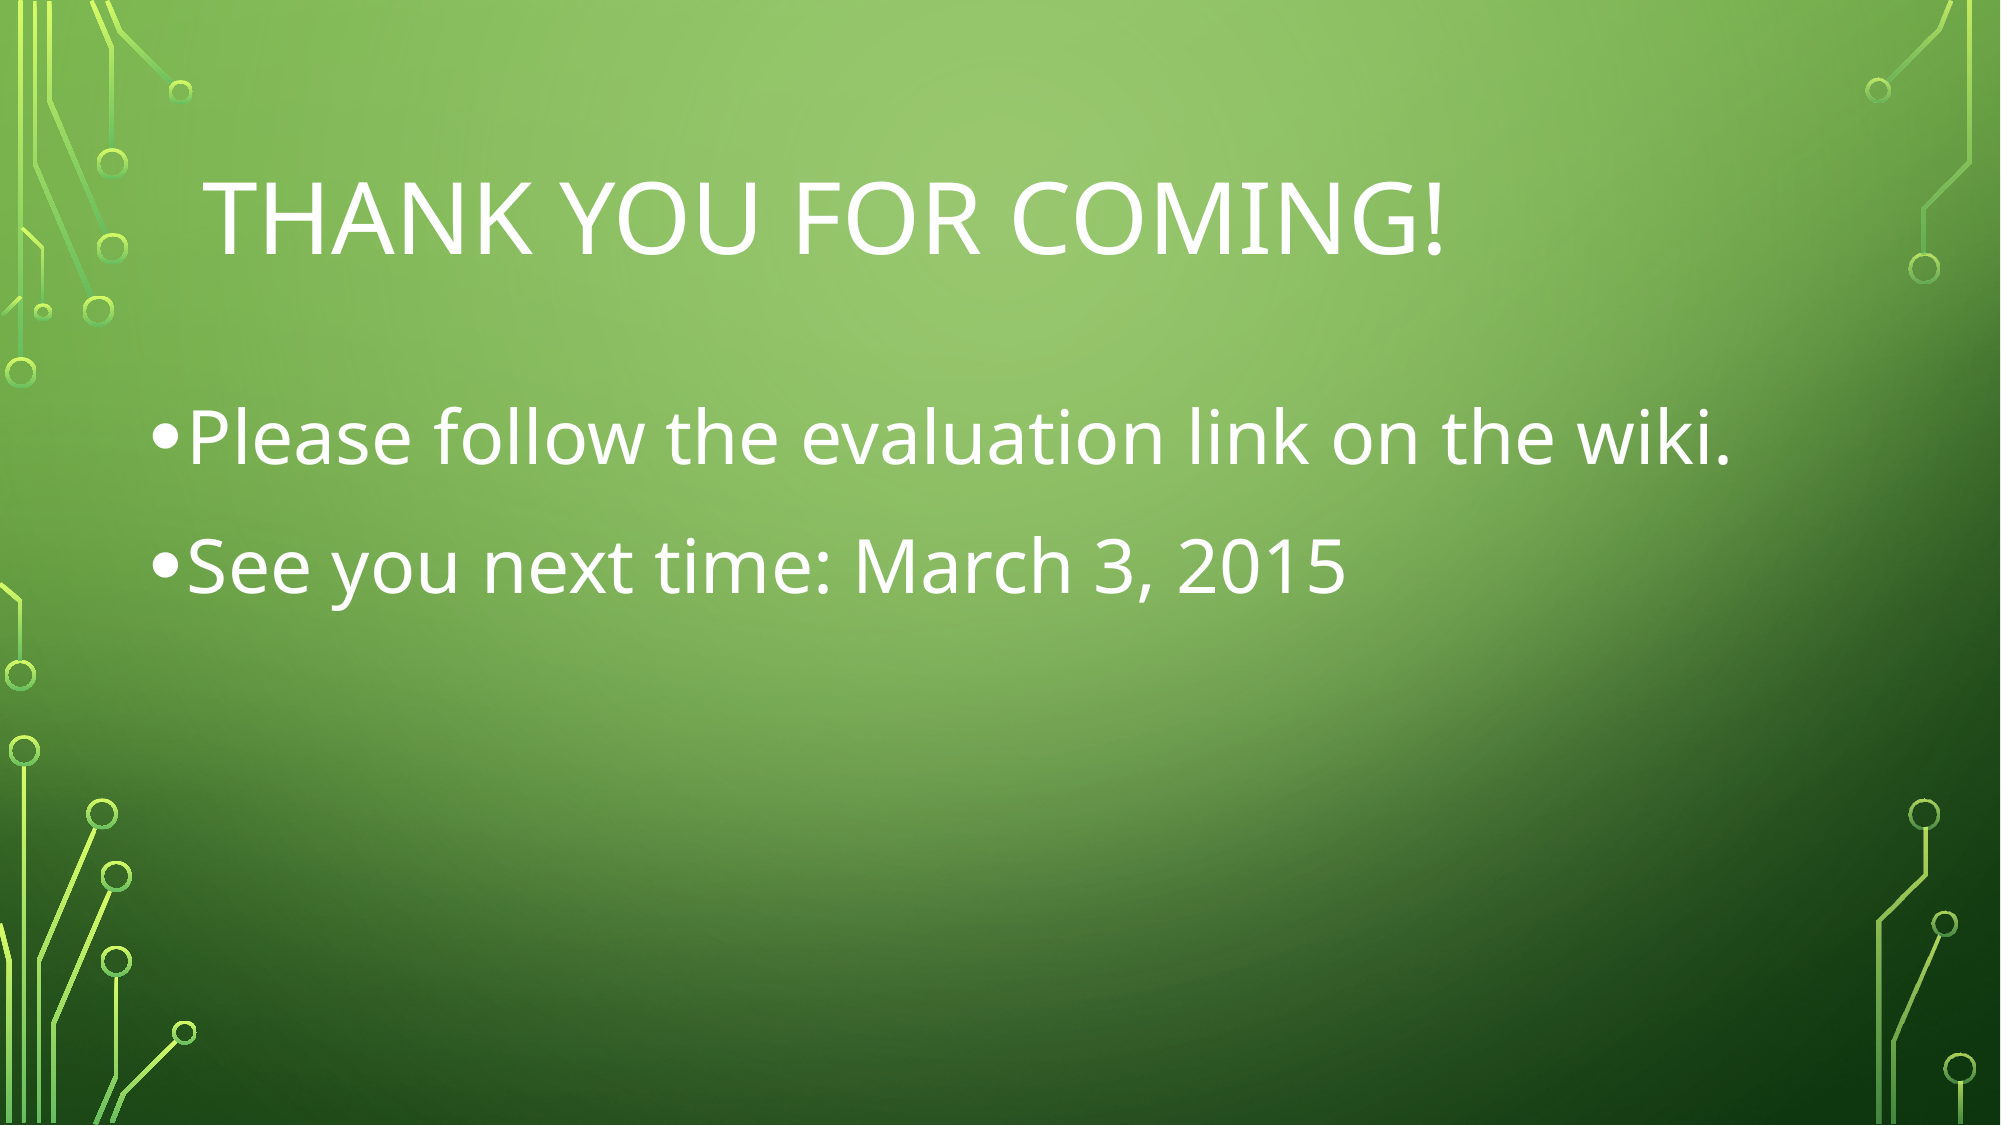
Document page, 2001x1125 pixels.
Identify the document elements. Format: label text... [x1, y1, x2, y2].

title Thank you for coming! [187, 101, 1813, 344]
list Please follow the evaluation link on the wiki. See you next time: March 3, 2015 [134, 364, 1939, 962]
